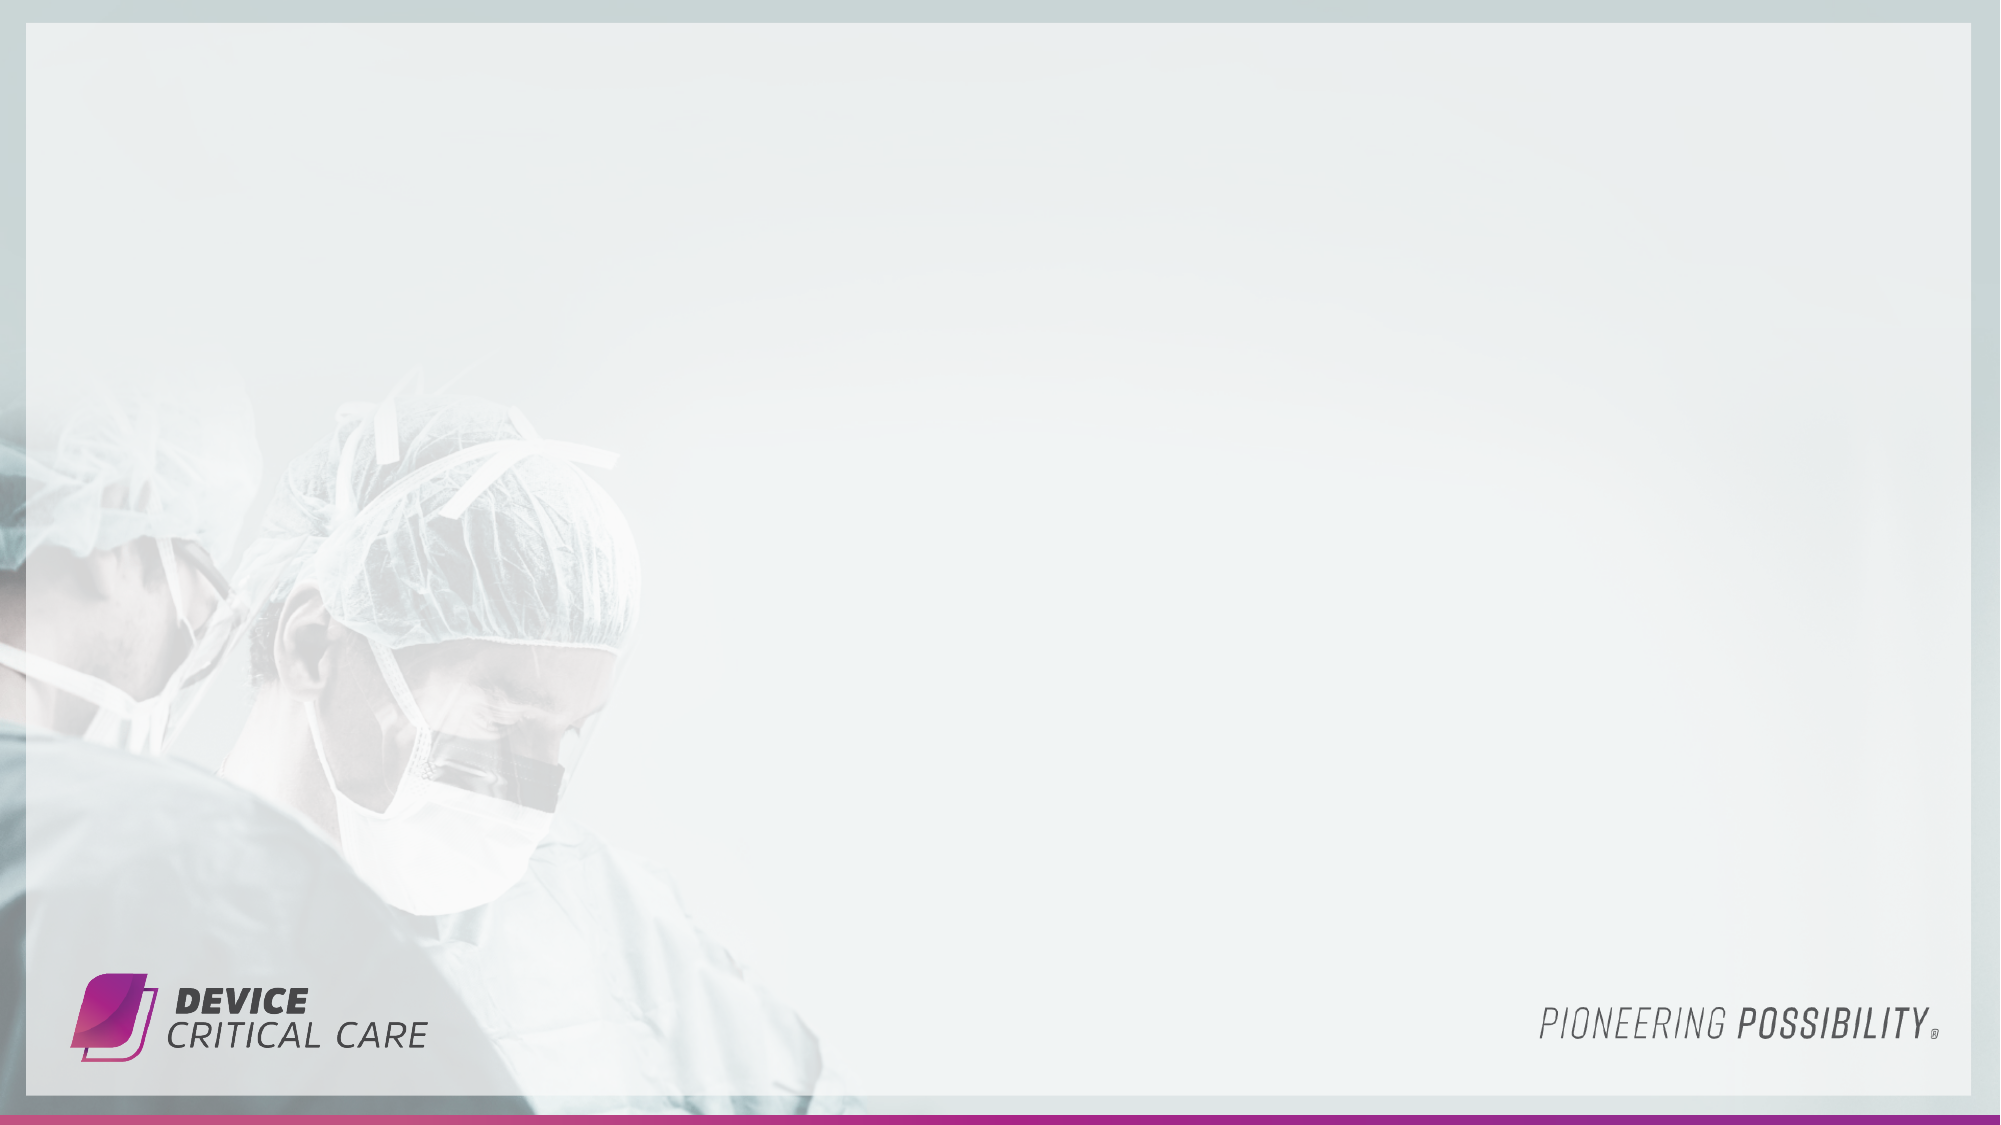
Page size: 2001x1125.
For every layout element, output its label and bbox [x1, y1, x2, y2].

picture [0, 973, 2000, 1125]
